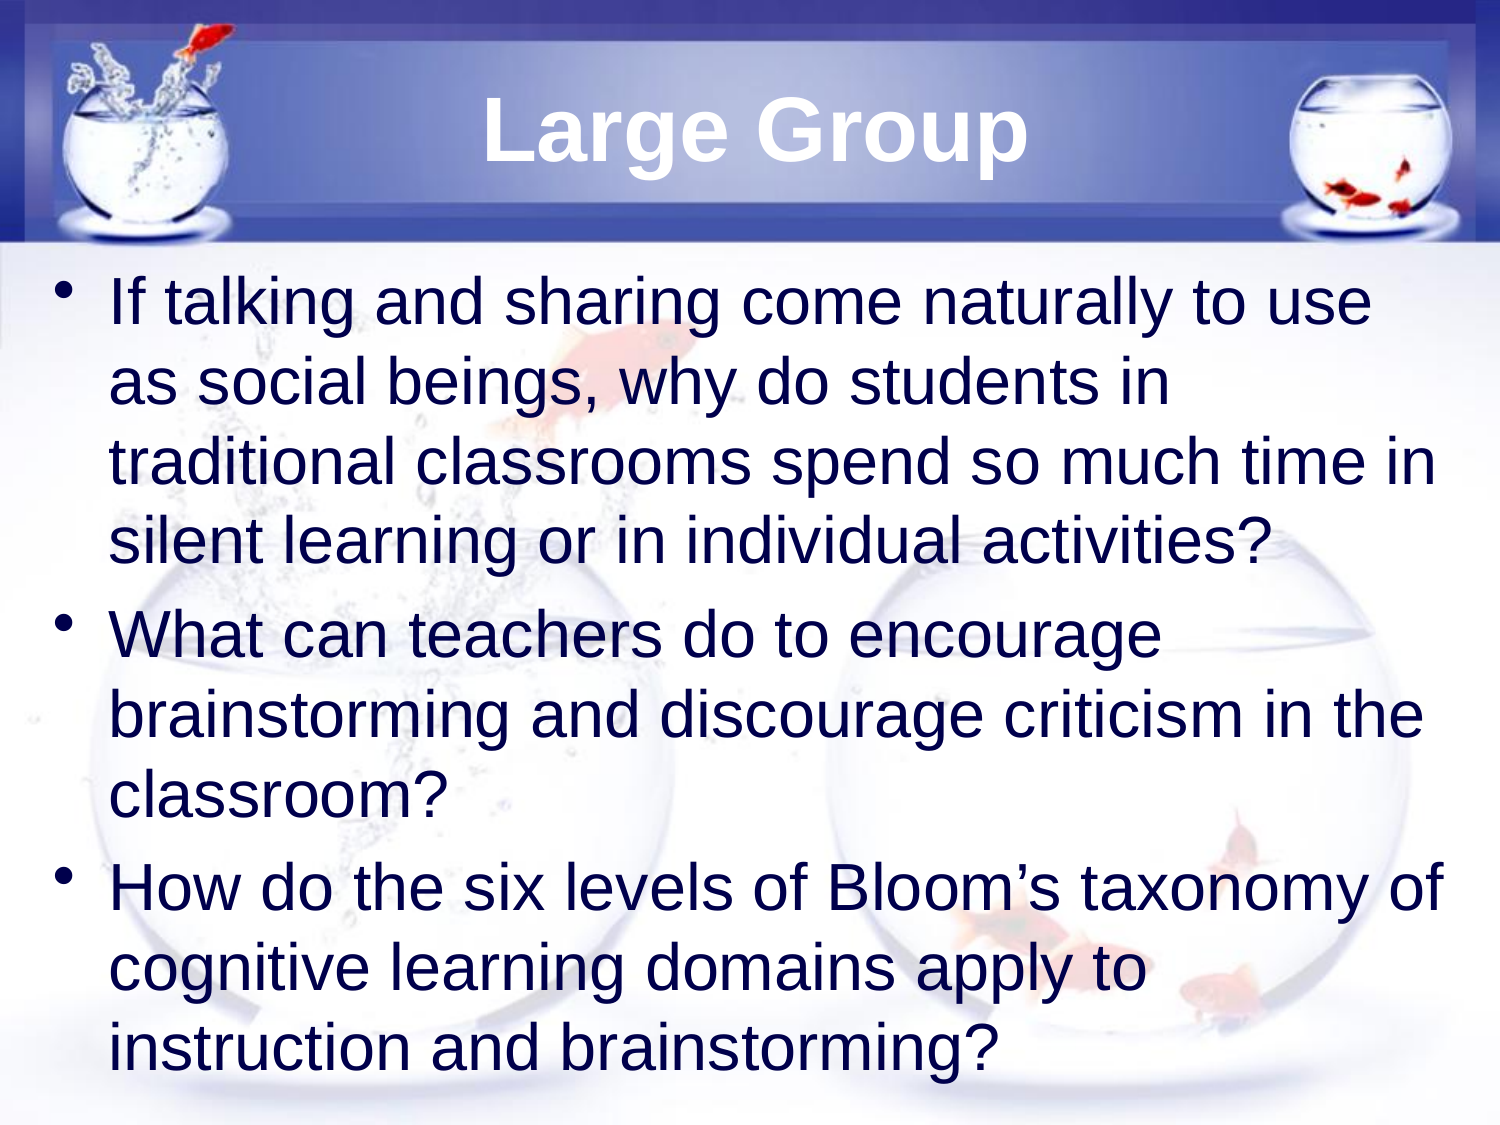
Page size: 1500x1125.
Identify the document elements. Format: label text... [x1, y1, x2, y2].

title Large Group [187, 49, 1326, 201]
list If talking and sharing come naturally to use as social beings, why do students in traditional classrooms spend so much time in silent learning or in individual activities? What can teachers do to encourage brainstorming and discourage criticism in the classroom? How do the six levels of Bloom’s taxonomy of cognitive learning domains apply to instruction and brainstorming? [37, 249, 1476, 1113]
picture [0, 0, 1500, 1125]
